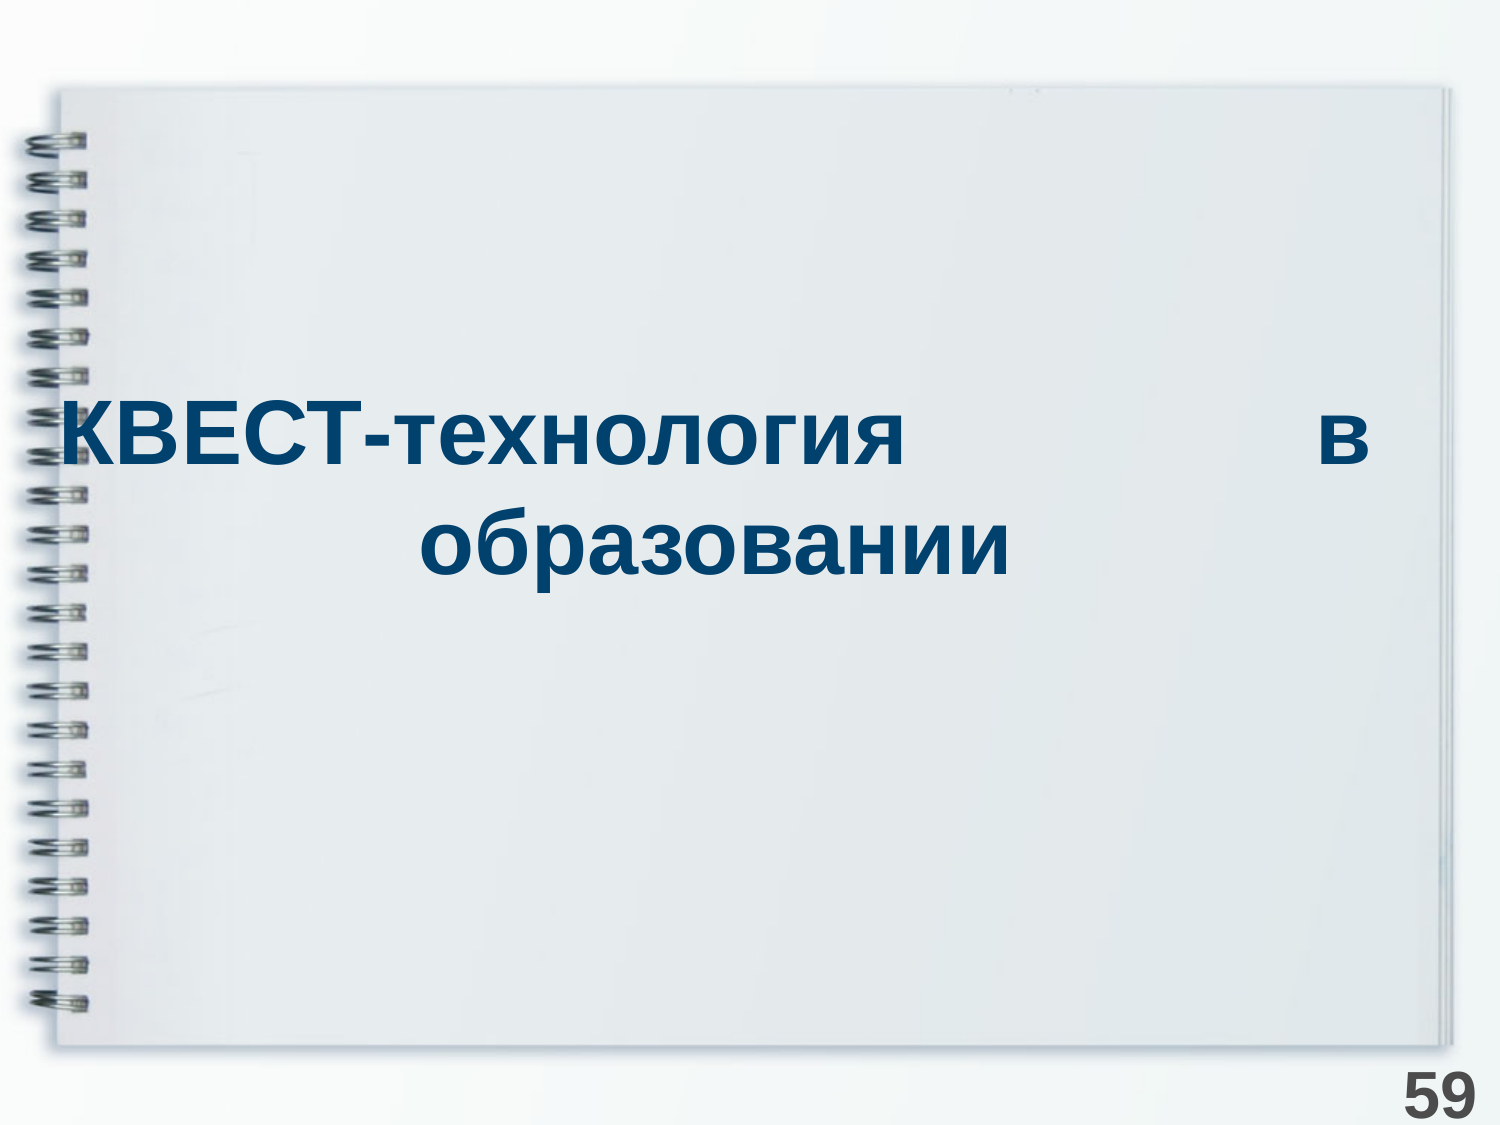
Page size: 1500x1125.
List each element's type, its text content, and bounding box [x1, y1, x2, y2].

picture [0, 0, 1500, 1125]
title КВЕСТ-технология в образовании [41, 308, 1392, 657]
slide_number 59 [1375, 1043, 1493, 1123]
